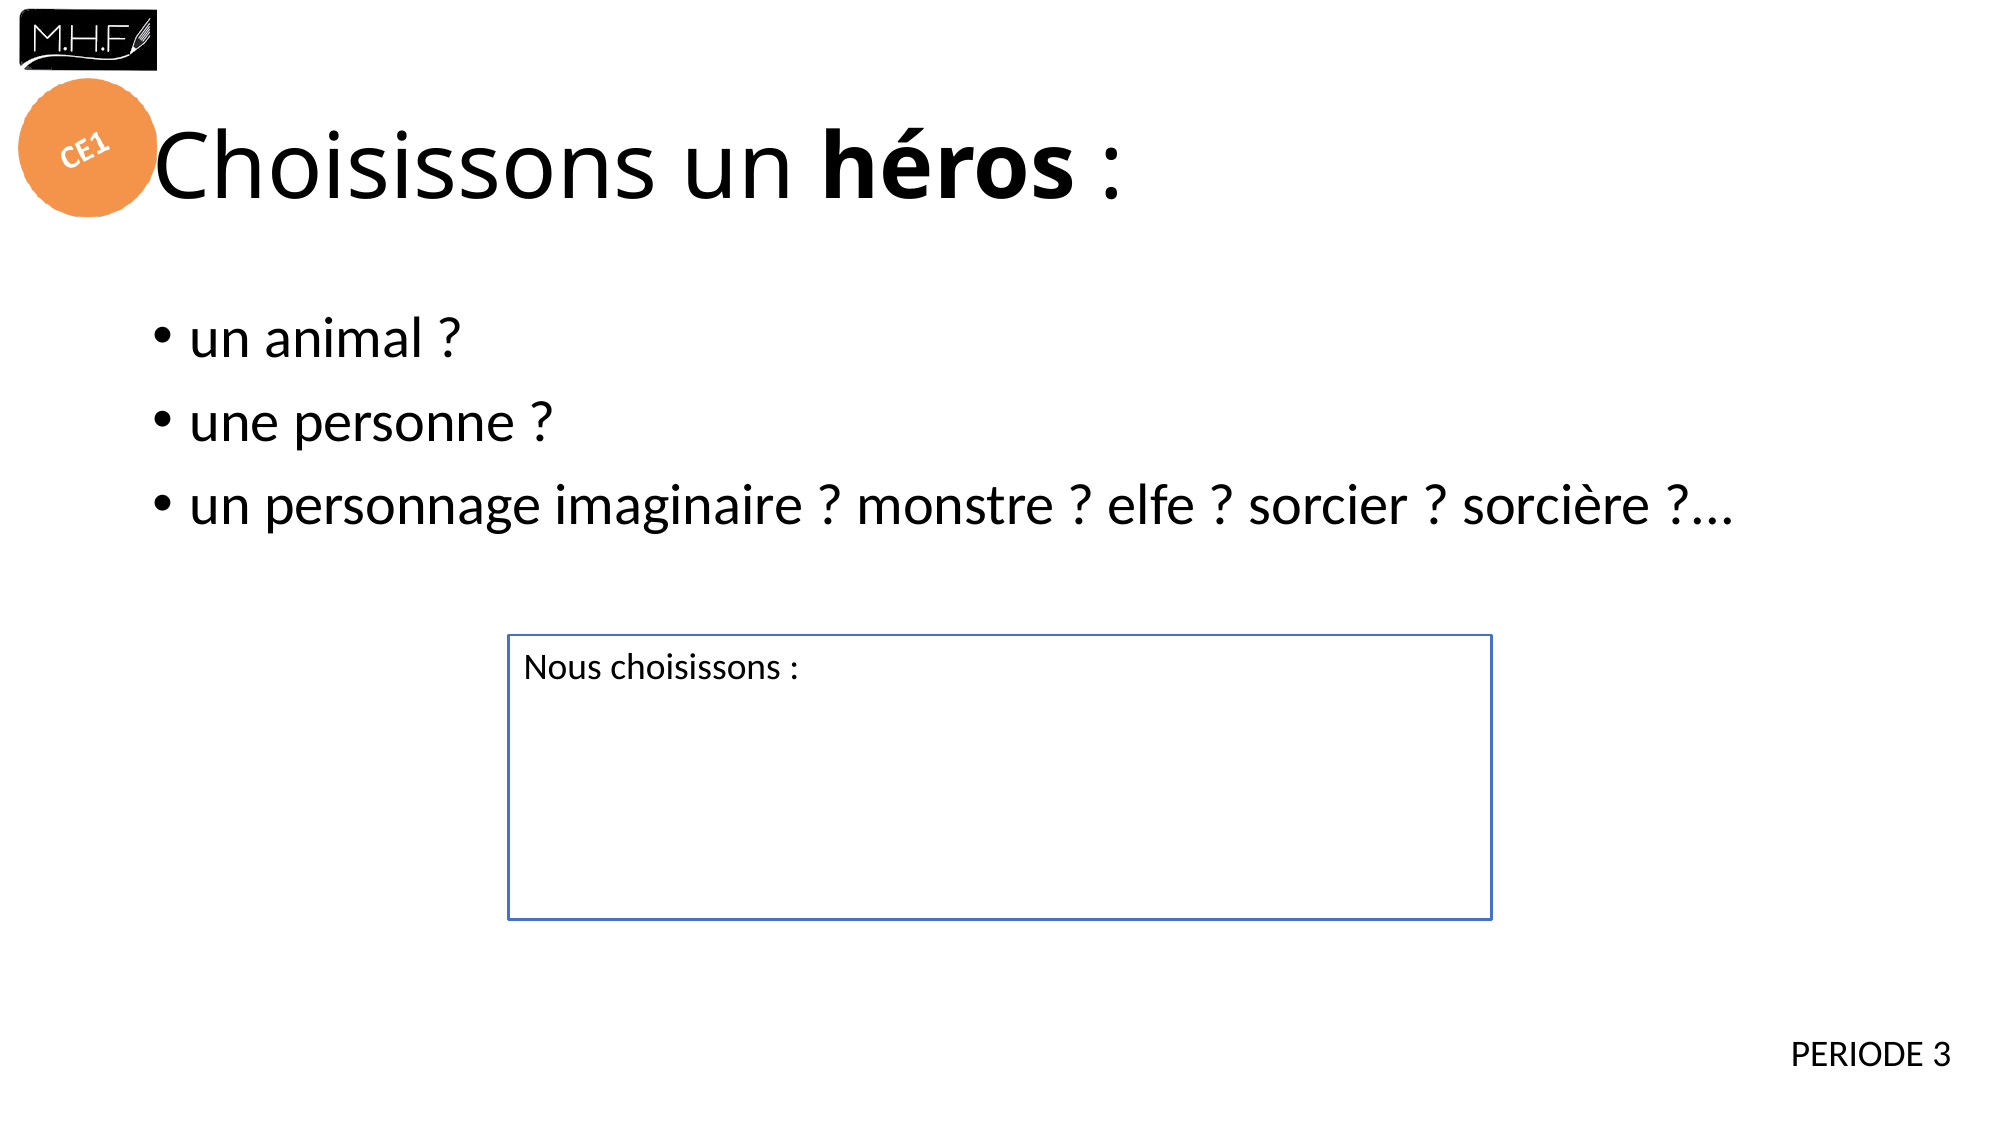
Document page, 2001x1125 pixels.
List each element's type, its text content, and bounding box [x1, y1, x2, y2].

picture [18, 78, 157, 218]
list un animal ? une personne ? un personnage imaginaire ? monstre ? elfe ? sorcier ? sorcière ?... [137, 299, 1863, 1014]
text_box PERIODE 3 [1362, 1021, 1967, 1082]
picture [16, 7, 157, 74]
text_box Nous choisissons : [508, 634, 1492, 920]
title Choisissons un héros : [137, 59, 1863, 278]
